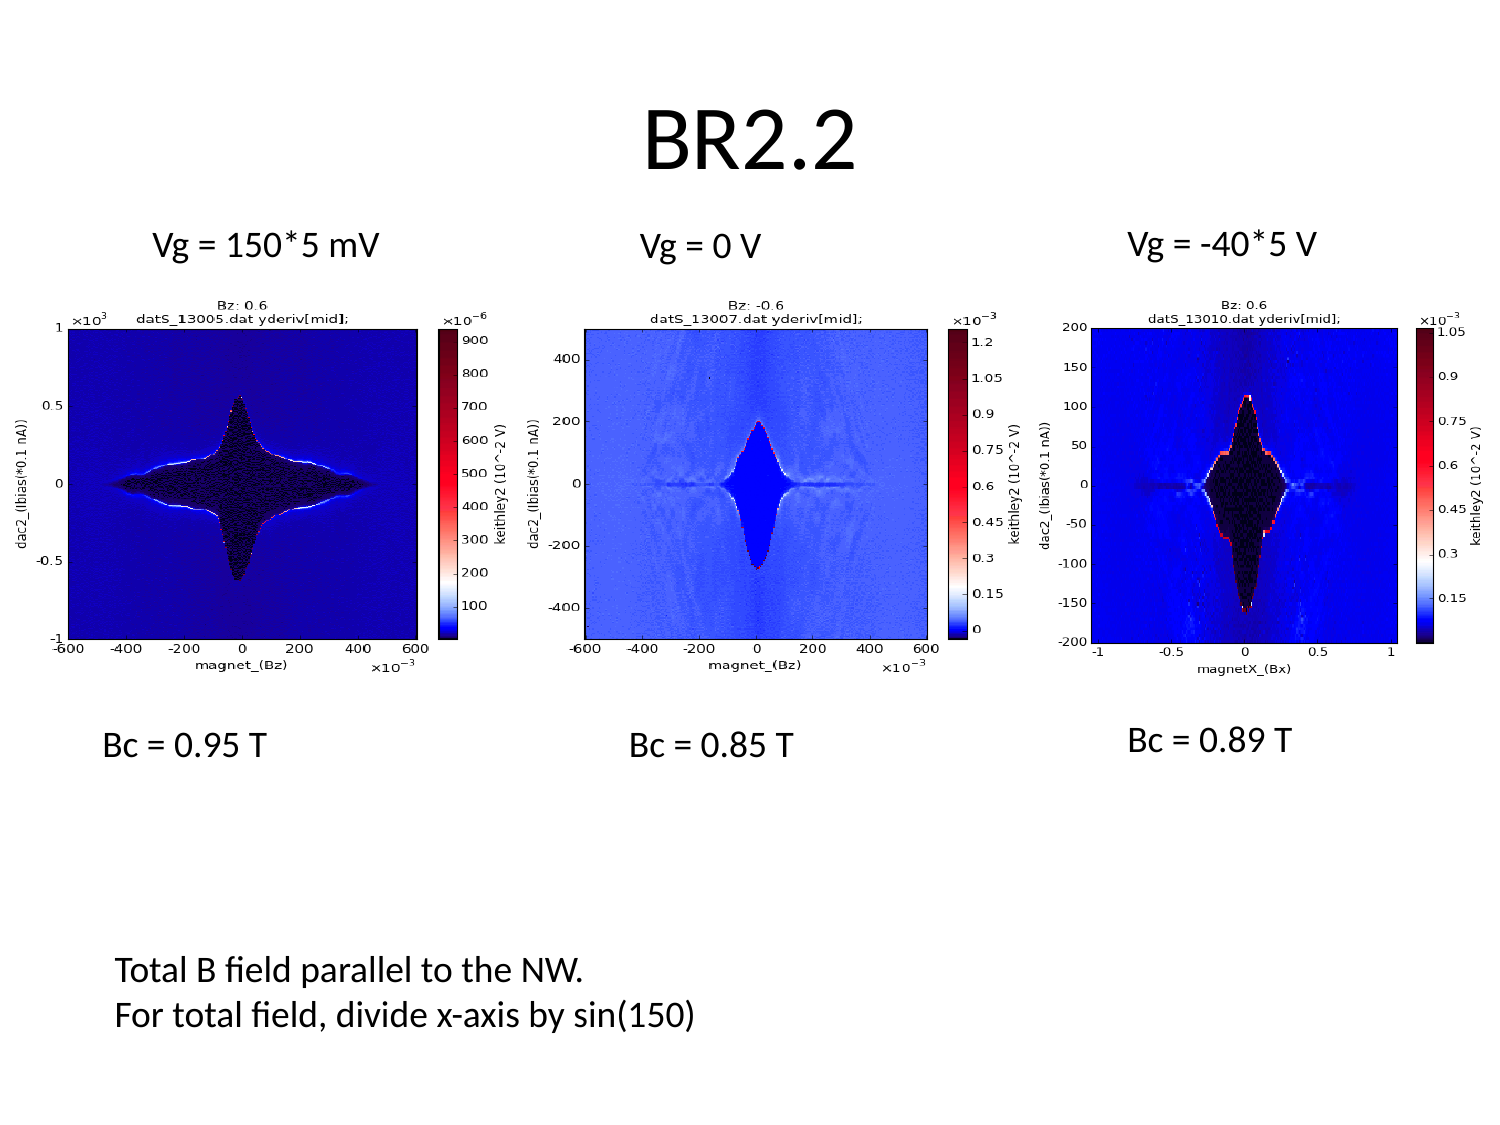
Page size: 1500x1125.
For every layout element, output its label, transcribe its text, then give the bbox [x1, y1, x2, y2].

text_box Vg = 0 V [624, 213, 900, 274]
text_box Vg = -40*5 V [1112, 211, 1388, 271]
text_box Bc = 0.89 T [1112, 707, 1438, 767]
text_box Bc = 0.95 T [87, 712, 413, 773]
text_box Vg = 150*5 mV [137, 212, 413, 273]
title BR2.2 [75, 38, 1425, 227]
picture [0, 287, 1500, 688]
text_box Bc = 0.85 T [614, 712, 940, 773]
text_box Total B field parallel to the NW. For total field, divide x-axis by sin(150) [99, 937, 1438, 1043]
